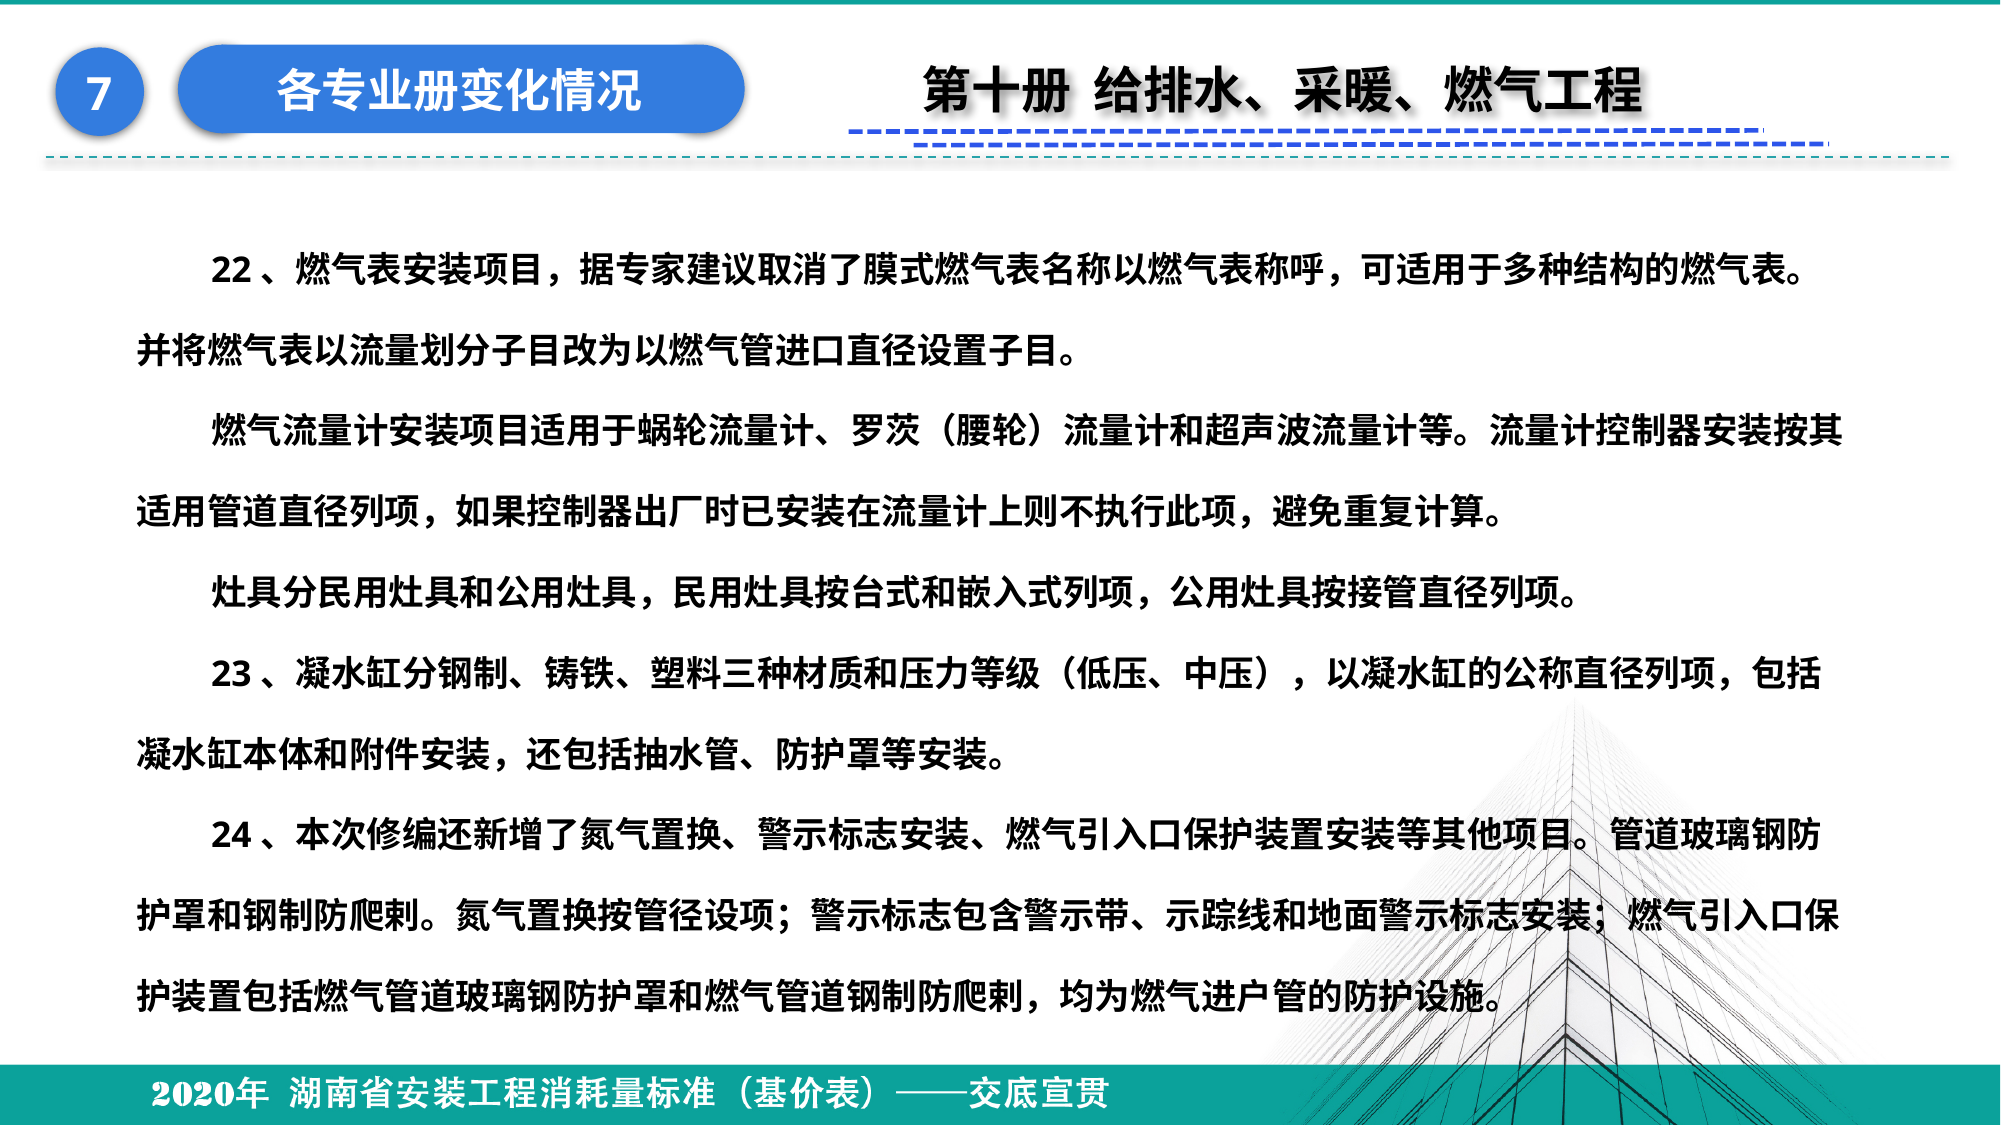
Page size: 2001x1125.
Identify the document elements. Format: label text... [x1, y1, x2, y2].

slide_number [1918, 0, 2000, 52]
text_box 22、燃气表安装项目，据专家建议取消了膜式燃气表名称以燃气表称呼，可适用于多种结构的燃气表。并将燃气表以流量划分子目改为以燃气管进口直径设置子目。 燃气流量计安装项目适用于蜗轮流量计、罗茨（腰轮）流量计和超声波流量计等。流量计控制器安装按其适用管道直径列项，如果控制器出厂时已安装在流量计上则不执行此项，避免重复计算。 灶具分民用灶具和公用灶具，民用灶具按台式和嵌入式列项，公用灶具按接管直径列项。 23、凝水缸分钢制、铸铁、塑料三种材质和压力等级（低压、中压），以凝水缸的公称直径列项，包括凝水缸本体和附件安装，还包括抽水管、防护罩等安装。 24、本次修编还新增了氮气置换、警示标志安装、燃气引入口保护装置安装等其他项目。管道玻璃钢防护罩和钢制防爬剌。氮气置换按管径设项；警示标志包含警示带、示踪线和地面警示标志安装；燃气引入口保护装置包括燃气管道玻璃钢防护罩和燃气管道钢制防爬剌，均为燃气进户管的防护设施。 [121, 201, 1864, 1109]
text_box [45, 44, 1955, 158]
picture [0, 0, 2001, 1125]
